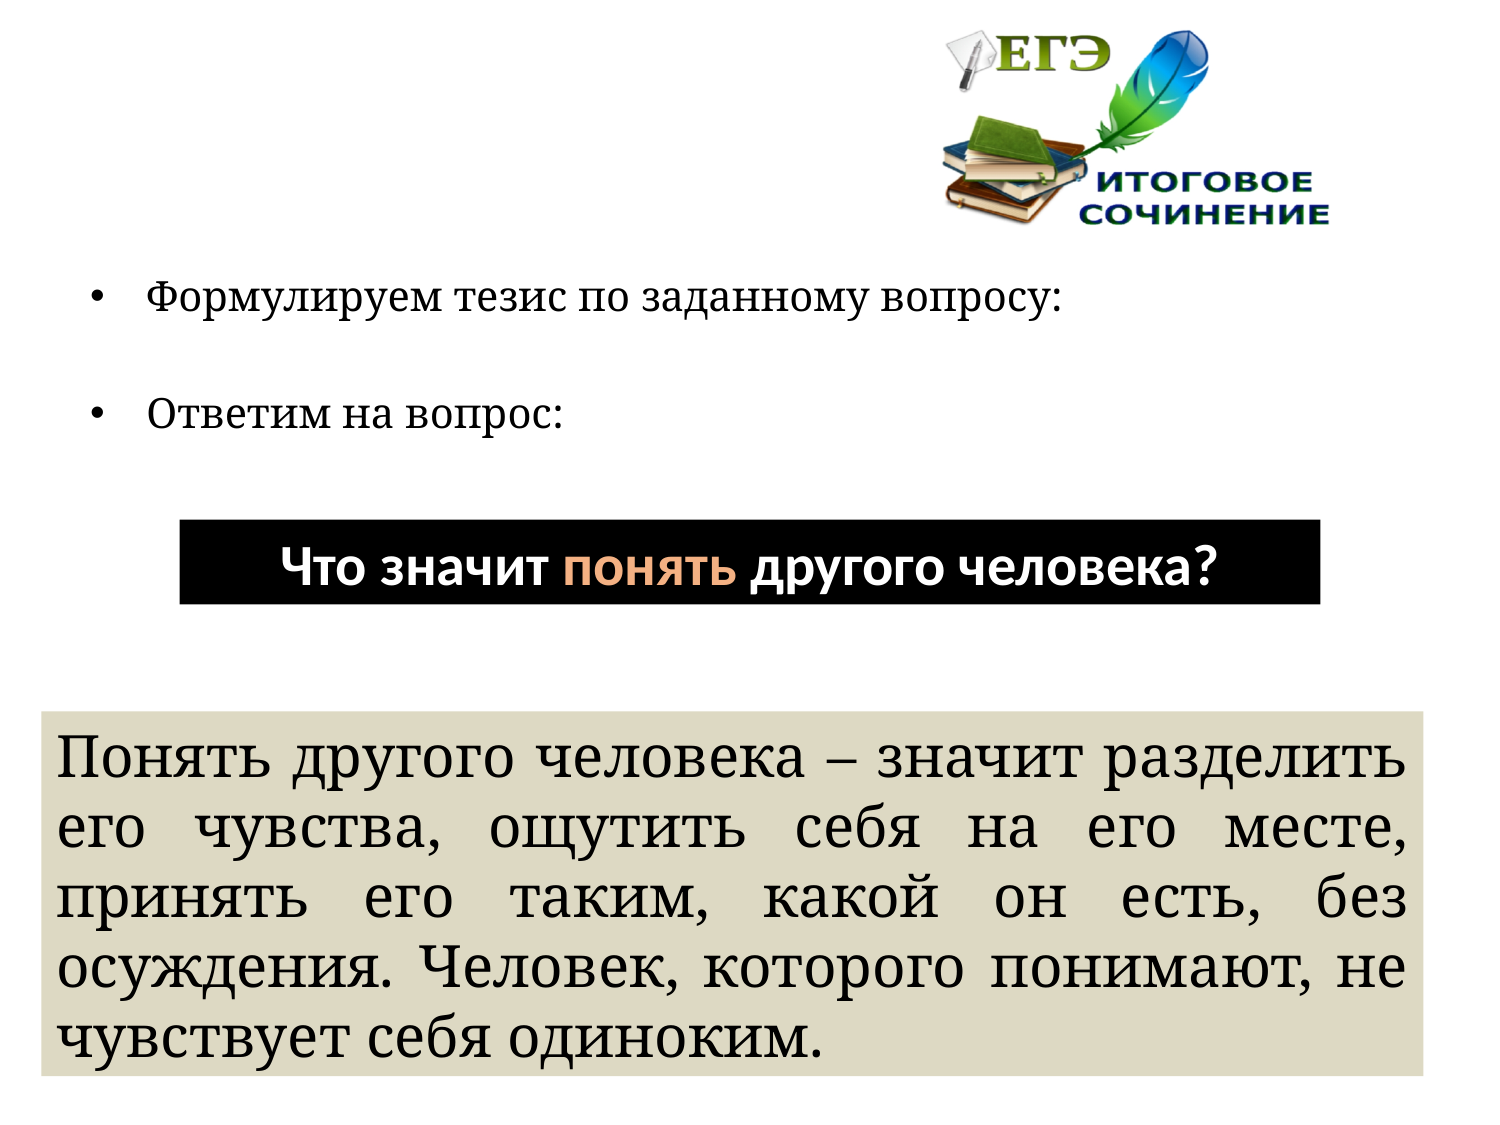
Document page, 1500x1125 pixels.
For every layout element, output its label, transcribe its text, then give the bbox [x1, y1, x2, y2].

list Формулируем тезис по заданному вопросу: Ответим на вопрос: [75, 262, 1425, 1005]
text_box Что значит понять другого человека? [179, 519, 1321, 605]
text_box Понять другого человека – значит разделить его чувства, ощутить себя на его месте, принять его таким, какой он есть, без осуждения. Человек, которого понимают, не чувствует себя одиноким. [41, 711, 1424, 1077]
picture [879, 18, 1424, 244]
